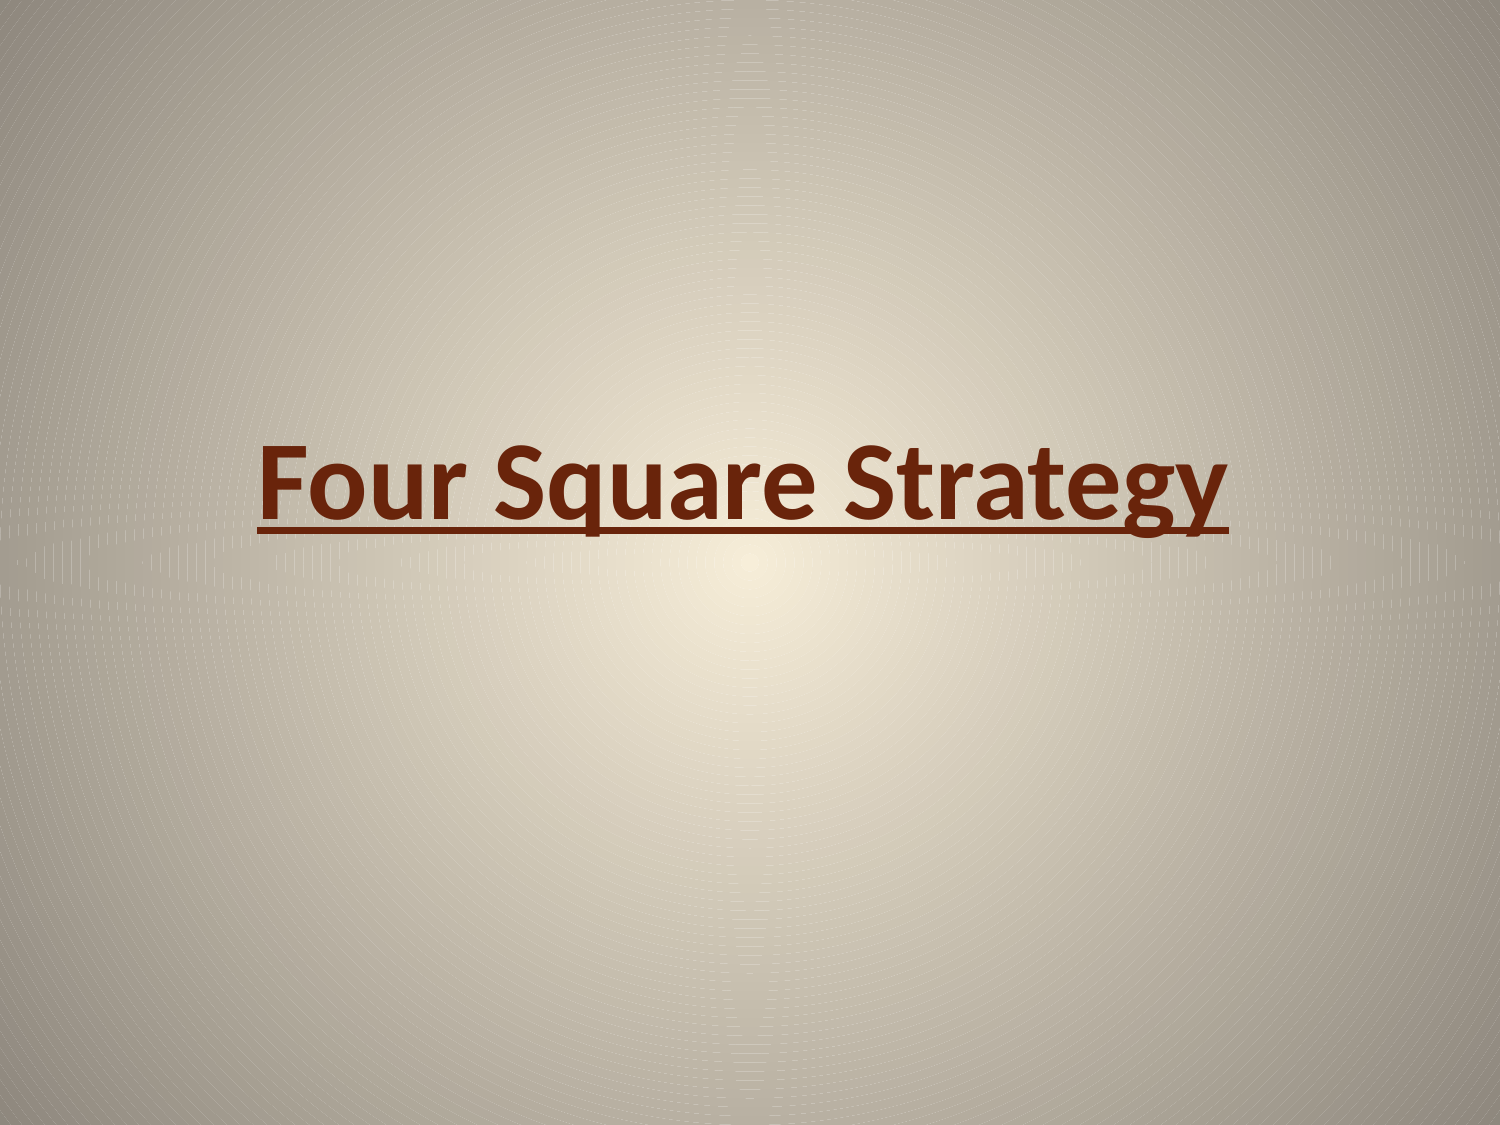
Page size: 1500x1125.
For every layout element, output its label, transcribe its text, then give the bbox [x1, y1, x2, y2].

text_box Four Square Strategy [242, 399, 1245, 550]
